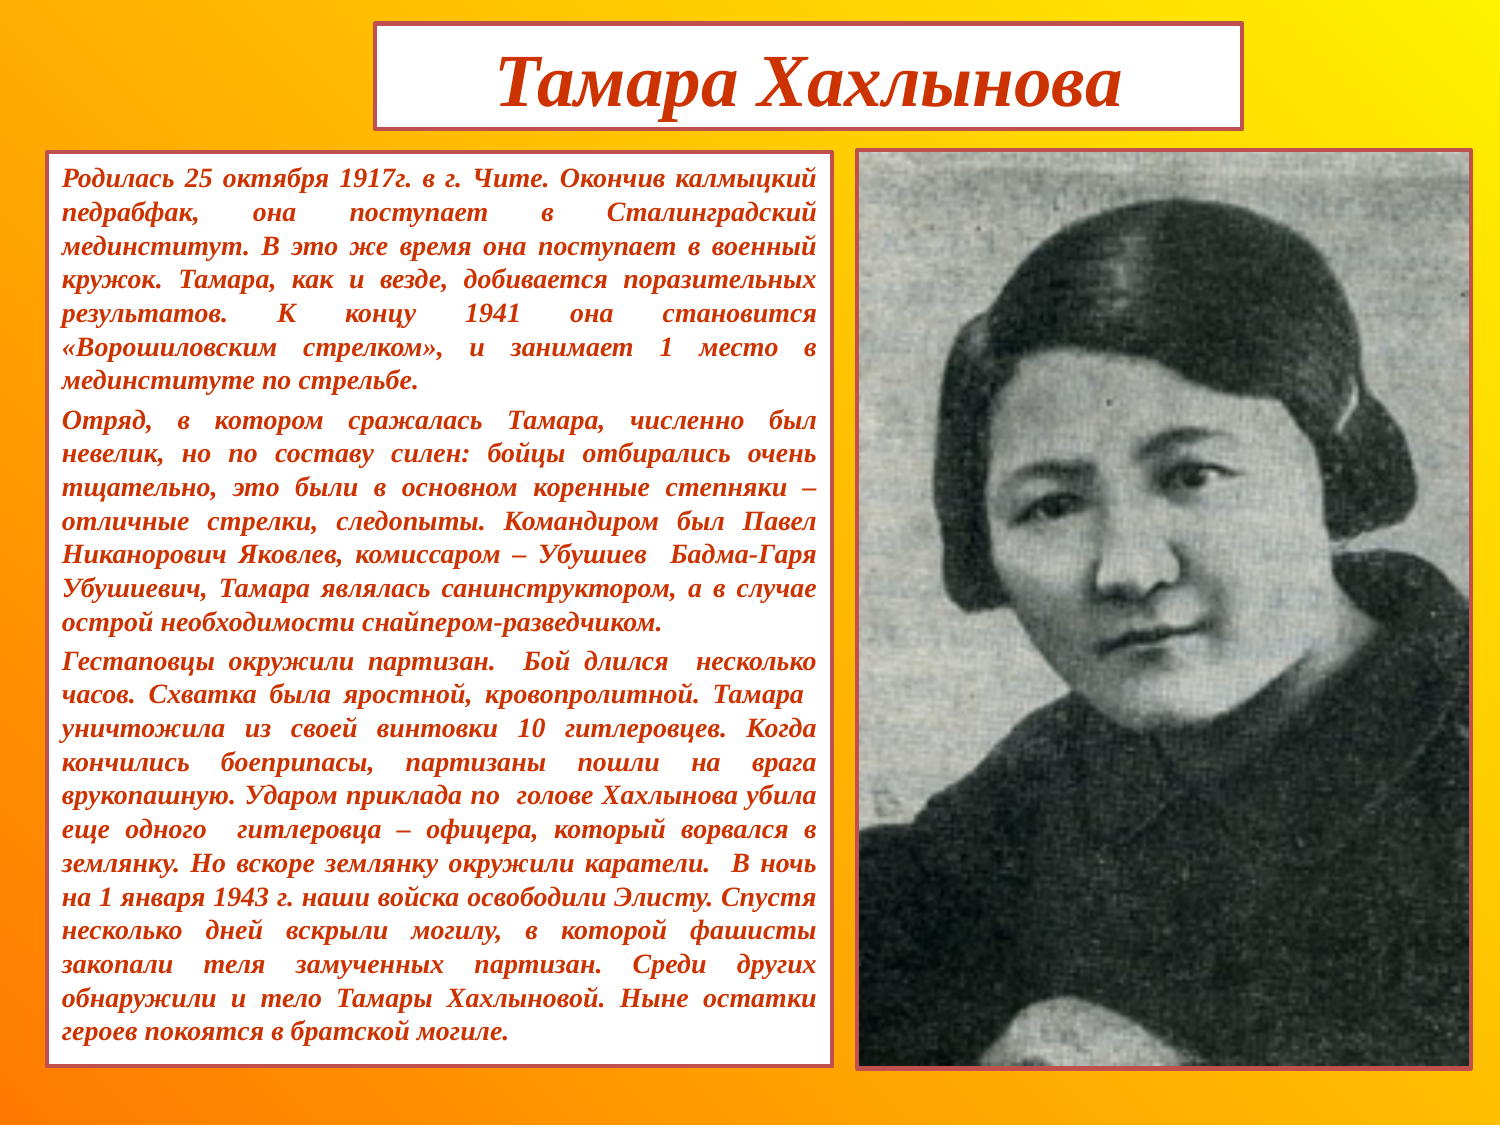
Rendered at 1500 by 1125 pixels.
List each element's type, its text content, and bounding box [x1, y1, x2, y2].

title Тамара Хахлынова [373, 21, 1244, 131]
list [859, 152, 1469, 1067]
list Родилась 25 октября 1917г. в г. Чите. Окончив калмыцкий педрабфак, она поступает в Сталинградский мединститут. В это же время она поступает в военный кружок. Тамара, как и везде, добивается поразительных результатов. К концу 1941 она становится «Ворошиловским стрелком», и занимает 1 место в мединституте по стрельбе. Отряд, в котором сражалась Тамара, численно был невелик, но по составу силен: бойцы отбирались очень тщательно, это были в основном коренные степняки – отличные стрелки, следопыты. Командиром был Павел Никанорович Яковлев, комиссаром – Убушиев Бадма-Гаря Убушиевич, Тамара являлась санинструктором, а в случае острой необходимости снайпером-разведчиком. Гестаповцы окружили партизан. Бой длился несколько часов. Схватка была яростной, кровопролитной. Тамара уничтожила из своей винтовки 10 гитлеровцев. Когда кончились боеприпасы, партизаны пошли на врага врукопашную. Ударом приклада по голове Хахлынова убила еще одного гитлеровца – офицера, который ворвался в землянку. Но вскоре землянку окружили каратели. В ночь на 1 января 1943 г. наши войска освободили Элисту. Спустя несколько дней вскрыли могилу, в которой фашисты закопали теля замученных партизан. Среди других обнаружили и тело Тамары Хахлыновой. Ныне остатки героев покоятся в братской могиле. [45, 150, 834, 1068]
